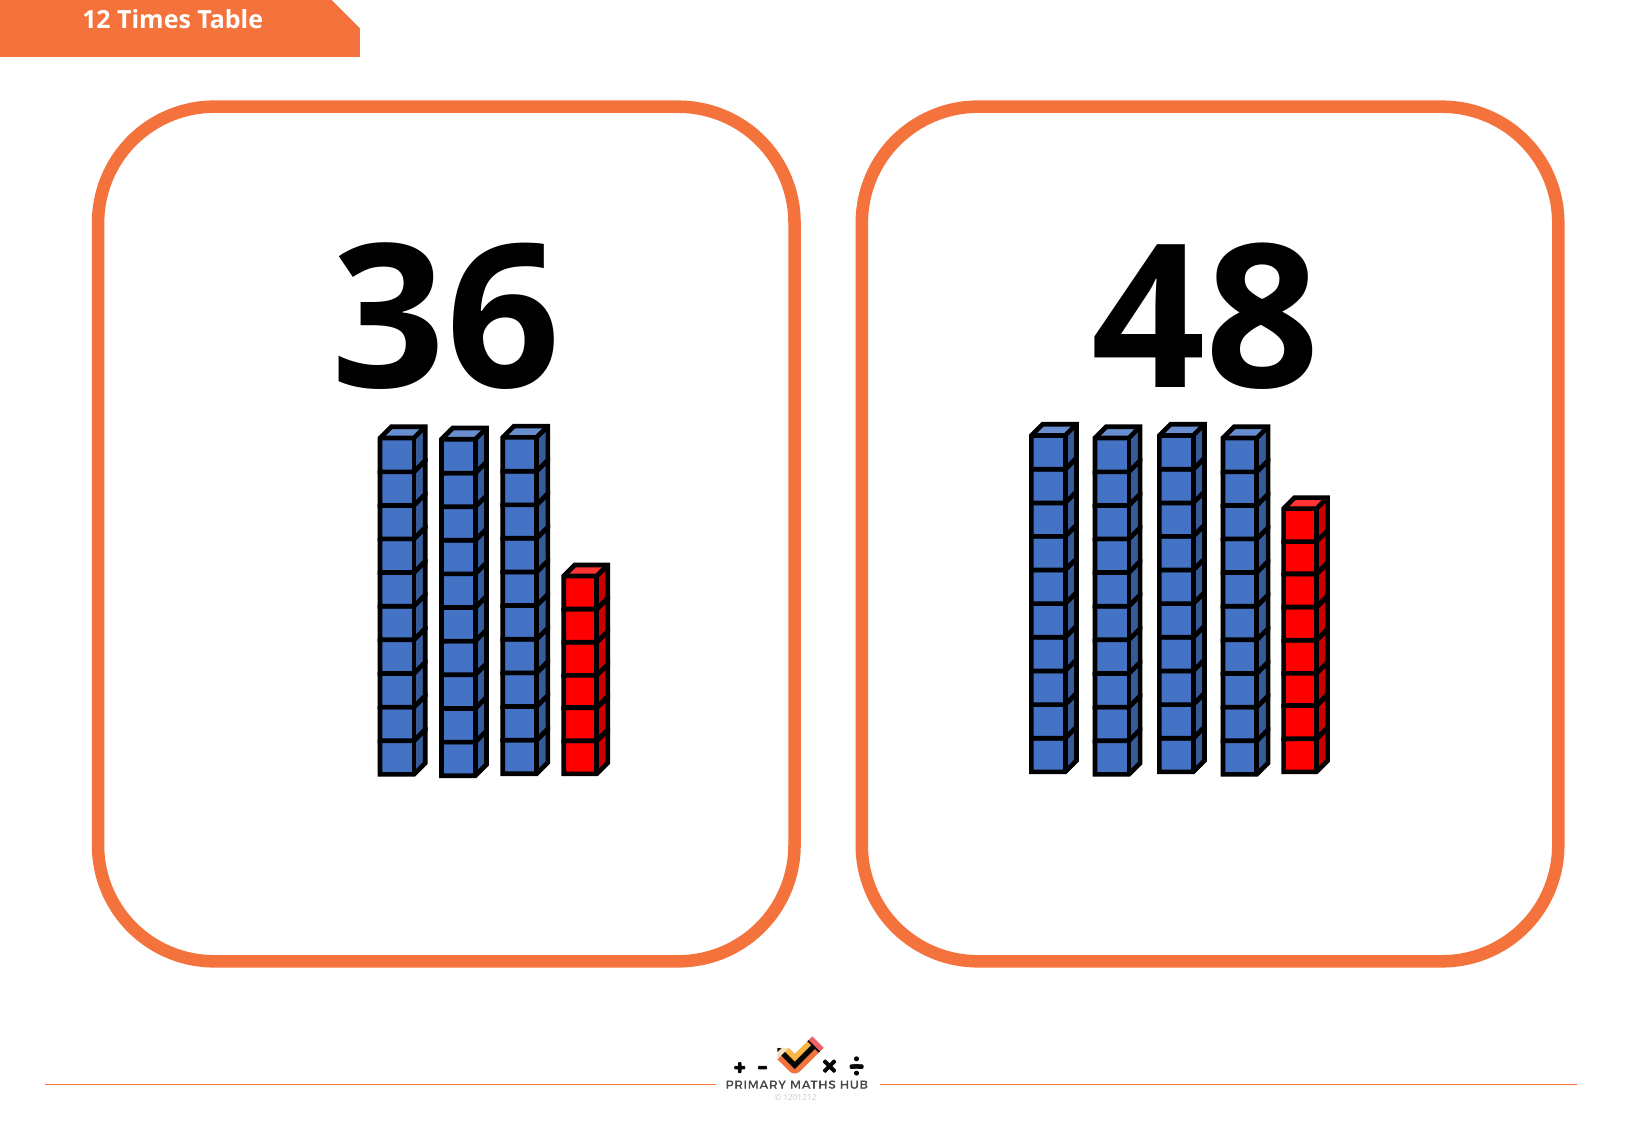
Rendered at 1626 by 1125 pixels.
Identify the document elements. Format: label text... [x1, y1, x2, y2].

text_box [563, 564, 608, 774]
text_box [441, 427, 487, 776]
text_box 12 Times Table [0, 0, 361, 58]
text_box 36 [98, 179, 795, 435]
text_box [1159, 424, 1205, 772]
text_box [860, 187, 1560, 963]
text_box © 1201212 [720, 1084, 870, 1110]
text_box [380, 426, 426, 775]
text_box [1031, 424, 1077, 772]
picture [722, 1034, 872, 1094]
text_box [1283, 497, 1328, 772]
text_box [1094, 426, 1141, 775]
text_box [869, 105, 1551, 179]
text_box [502, 426, 548, 774]
text_box [96, 207, 796, 963]
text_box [1222, 426, 1269, 775]
text_box [105, 105, 788, 179]
text_box 48 [857, 179, 1554, 435]
